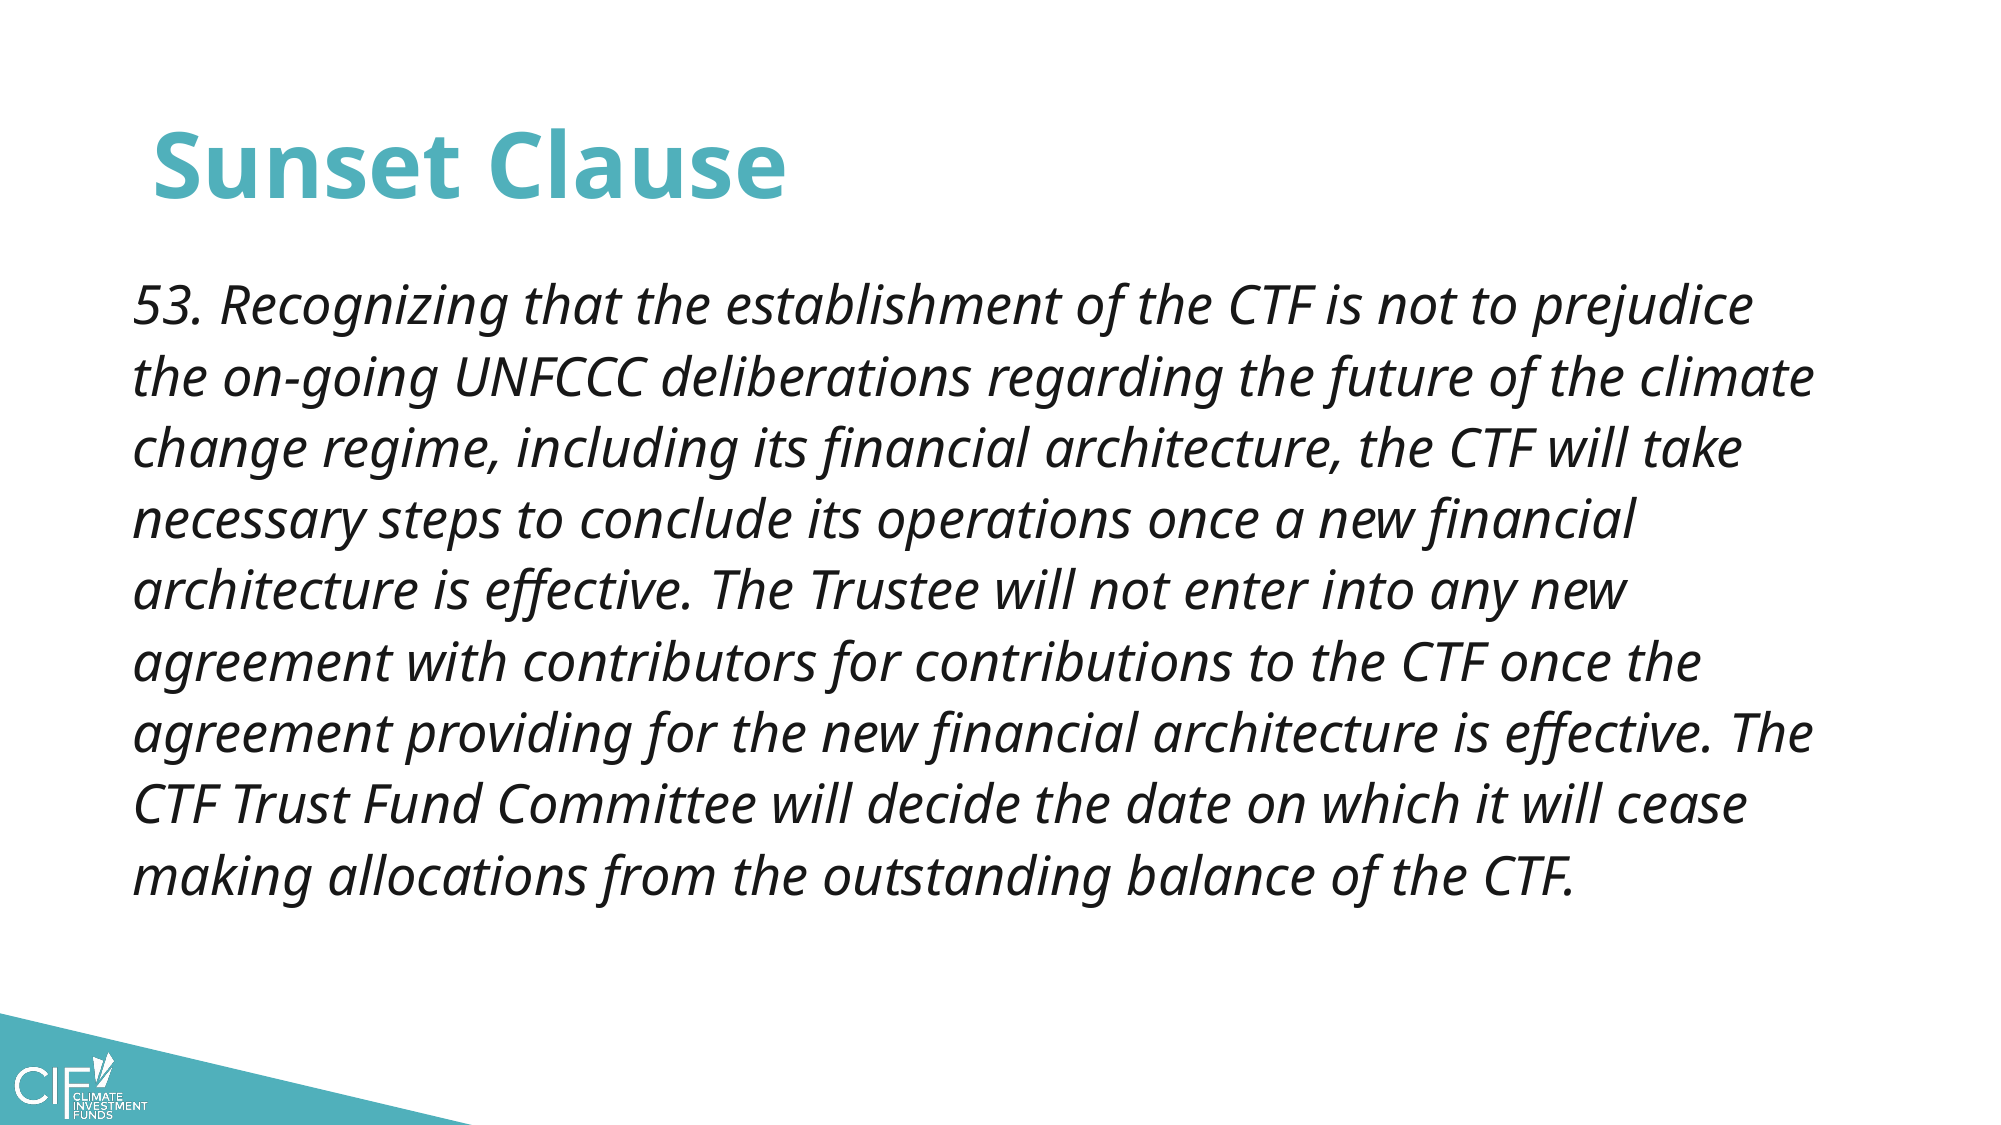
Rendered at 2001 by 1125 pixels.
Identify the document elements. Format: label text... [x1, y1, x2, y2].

title Sunset Clause [137, 59, 1863, 278]
list 53. Recognizing that the establishment of the CTF is not to prejudice the on-going UNFCCC deliberations regarding the future of the climate change regime, including its financial architecture, the CTF will take necessary steps to conclude its operations once a new financial architecture is effective. The Trustee will not enter into any new agreement with contributors for contributions to the CTF once the agreement providing for the new financial architecture is effective. The CTF Trust Fund Committee will decide the date on which it will cease making allocations from the outstanding balance of the CTF. [117, 256, 1843, 971]
